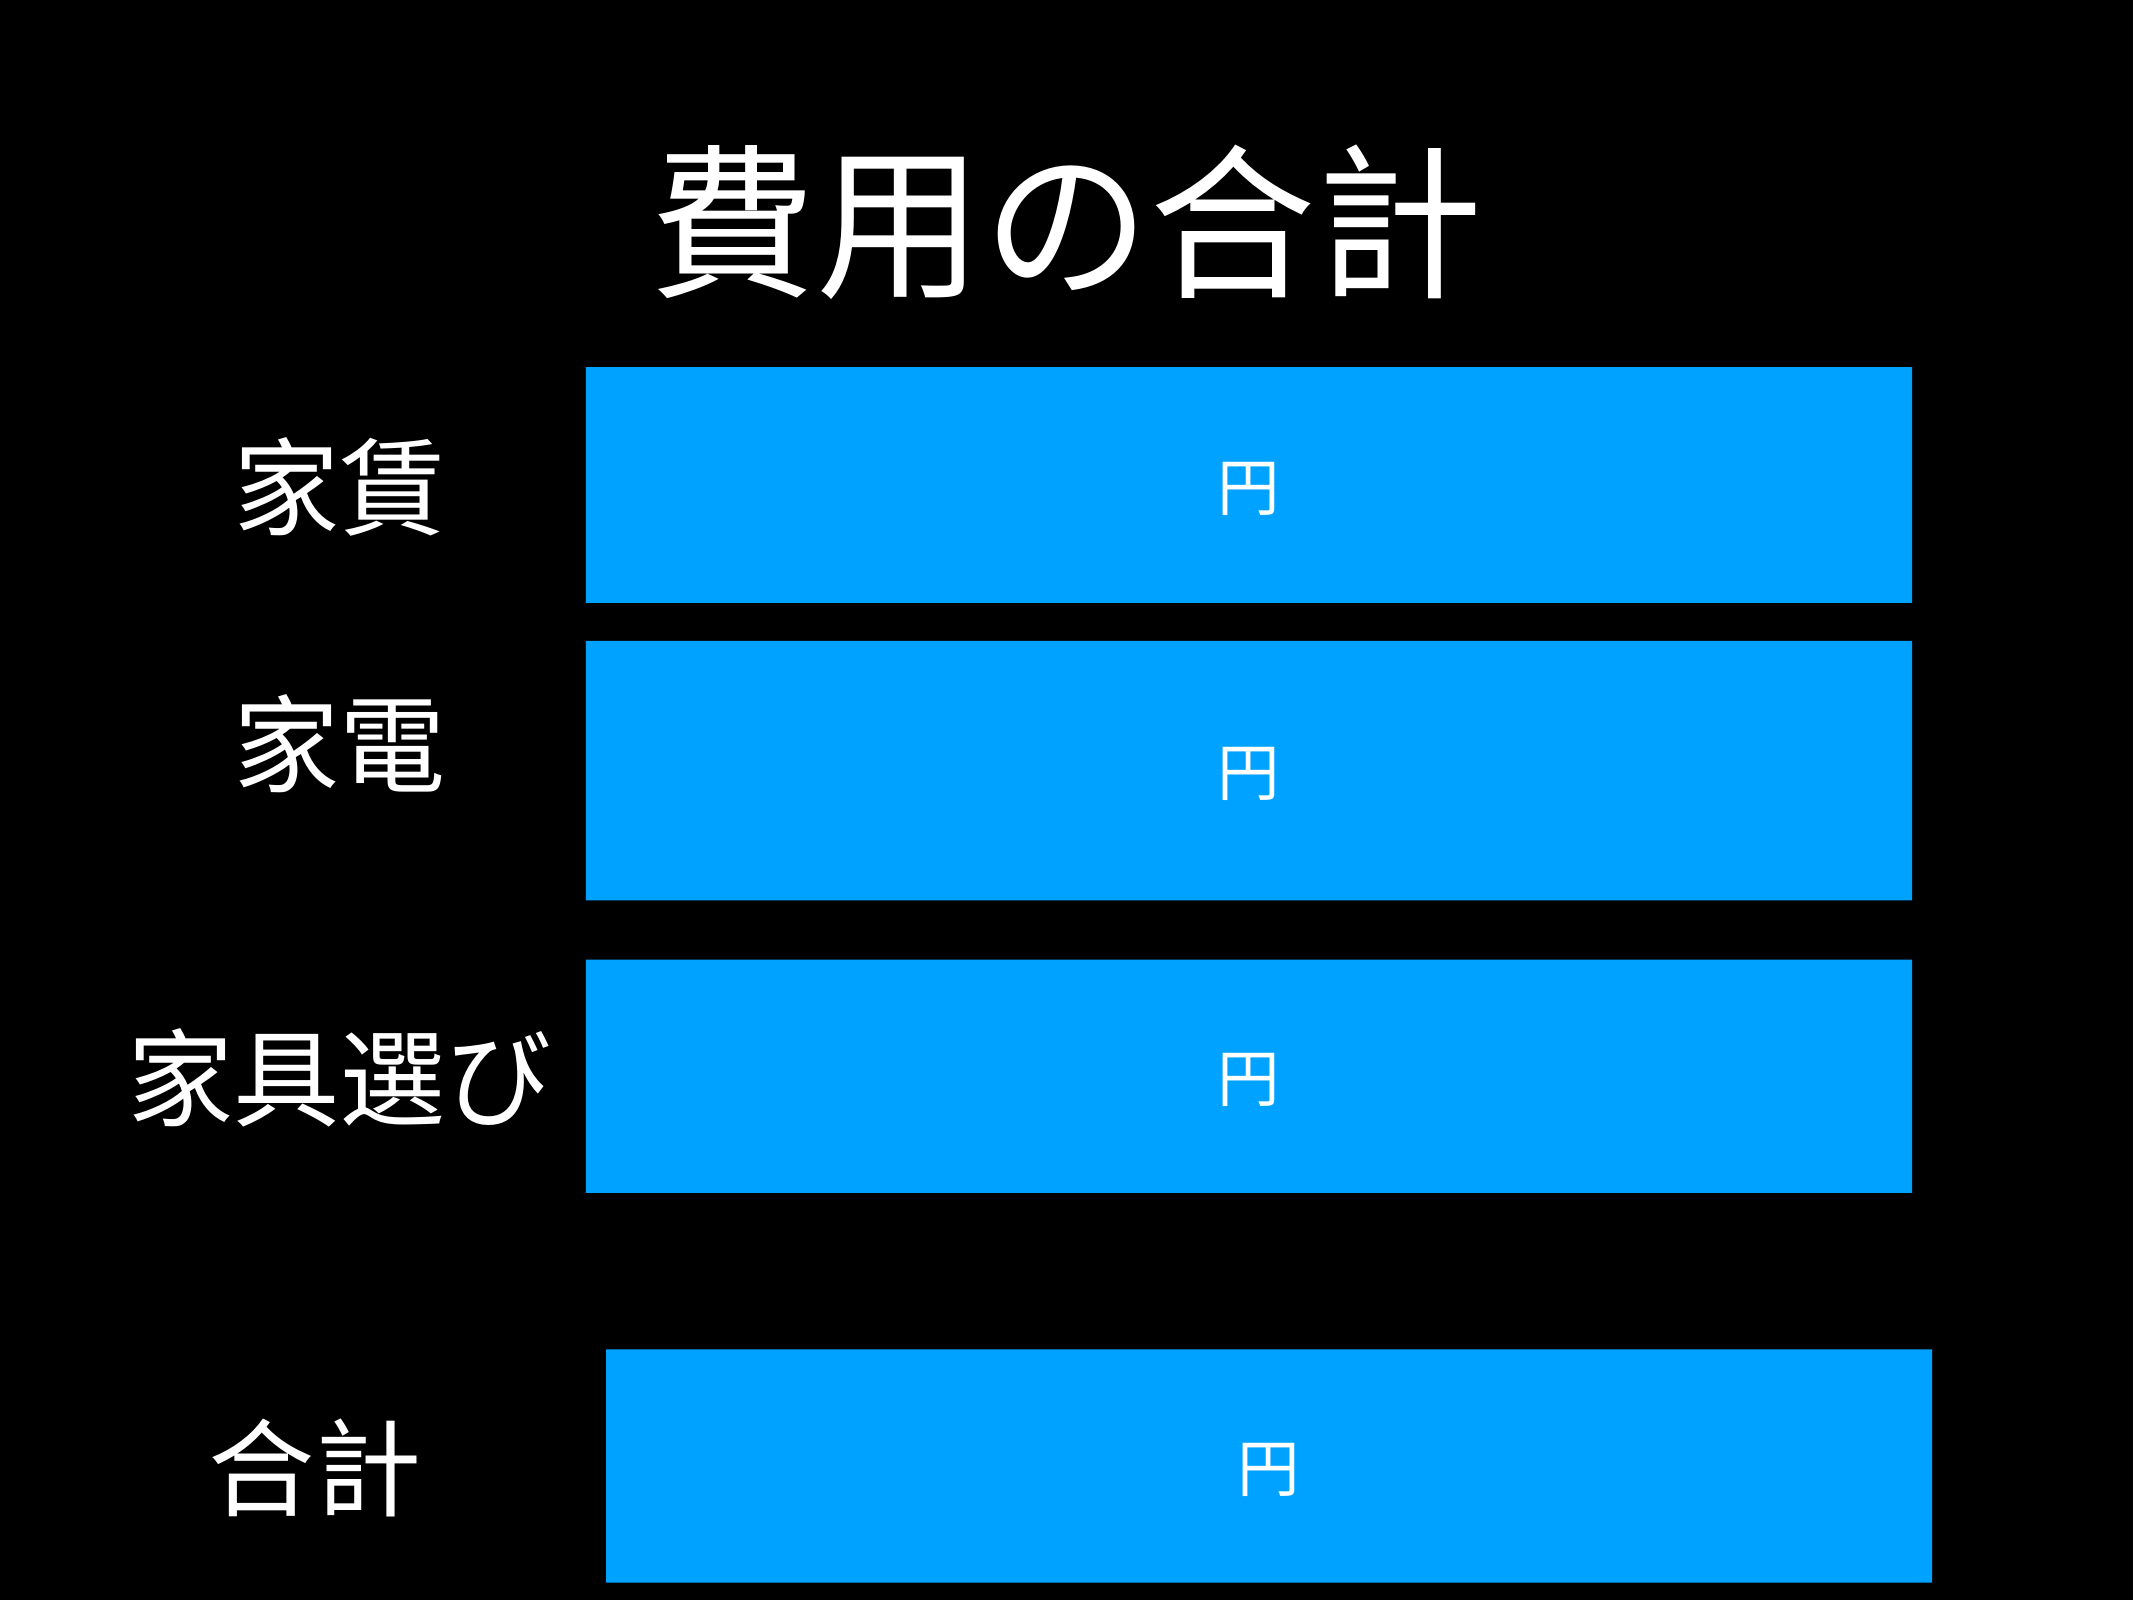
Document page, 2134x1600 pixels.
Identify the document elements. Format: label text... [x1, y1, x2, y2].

text_box 円 [585, 367, 1913, 603]
text_box 円 [585, 959, 1913, 1193]
text_box 家電 [225, 670, 455, 815]
title 費用の合計 [155, 41, 1978, 397]
text_box 円 [606, 1349, 1933, 1583]
text_box 家具選び [118, 1004, 561, 1149]
text_box 円 [585, 640, 1913, 901]
text_box 合計 [200, 1394, 430, 1539]
text_box 家賃 [225, 412, 455, 557]
